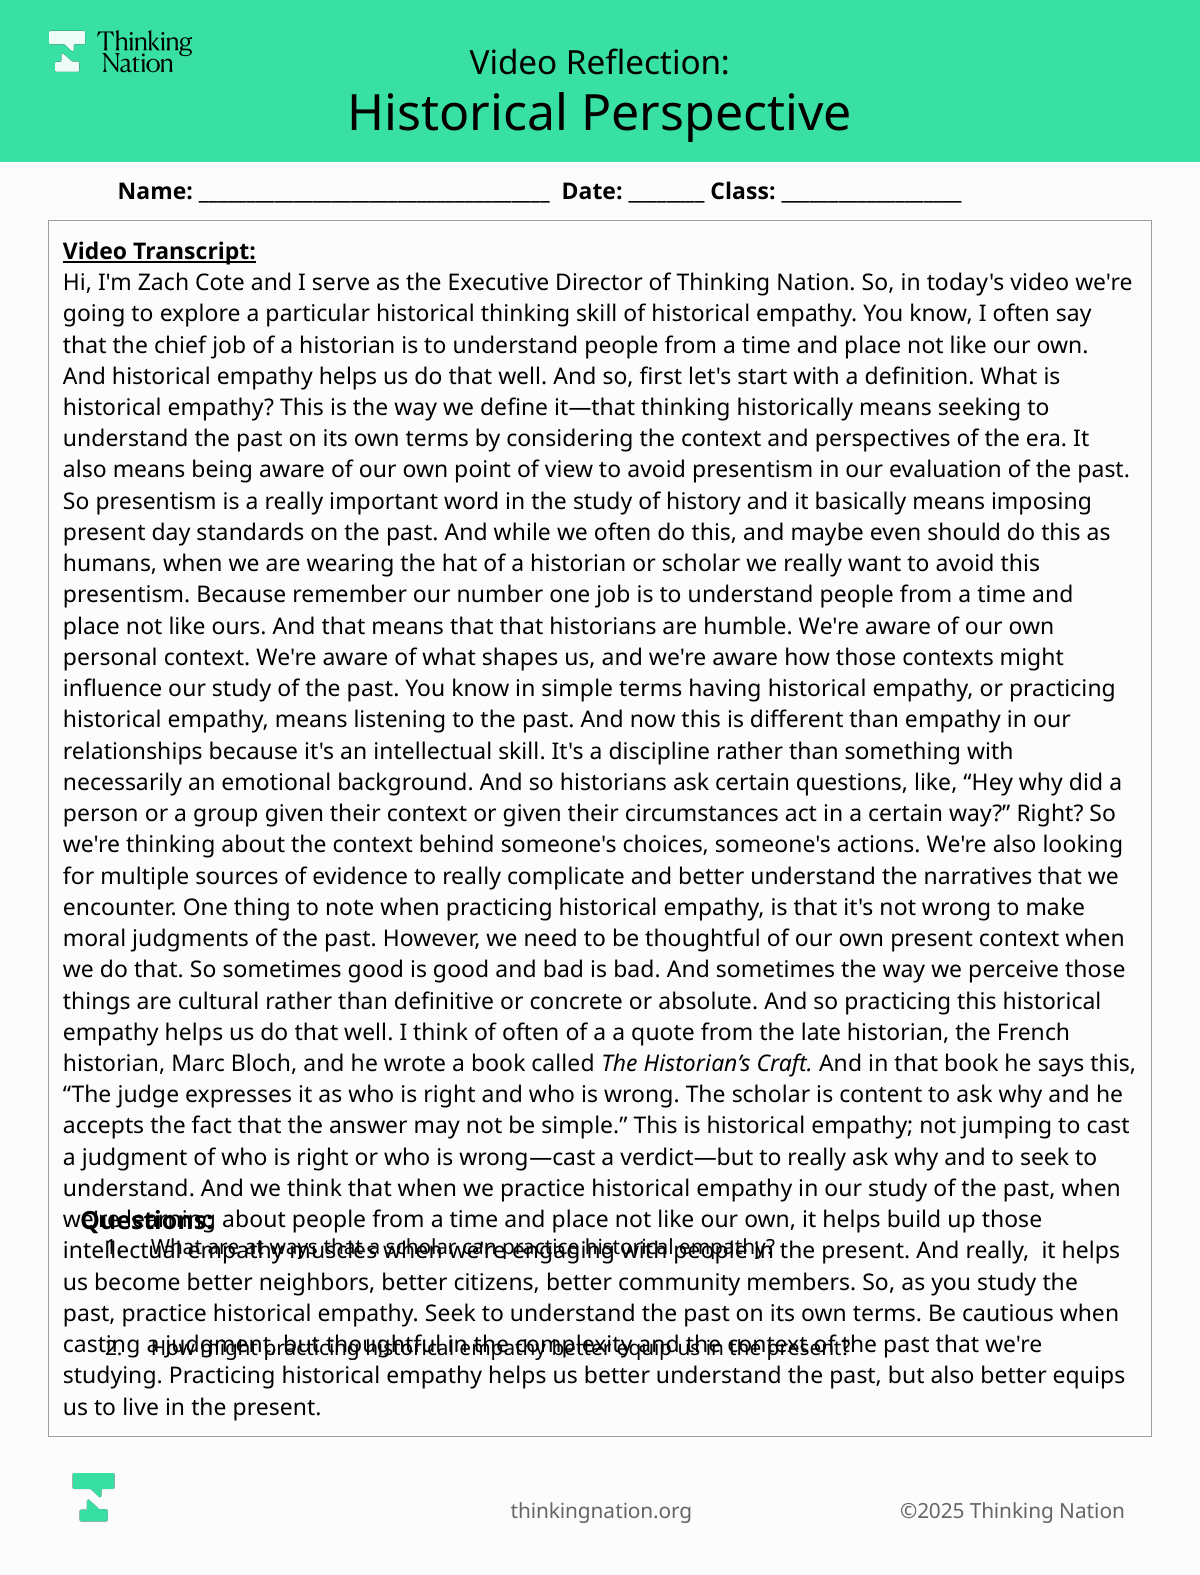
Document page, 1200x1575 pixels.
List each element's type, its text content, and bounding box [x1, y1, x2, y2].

text_box Name: _____________________________________ Date: ________ Class: ___________________ [103, 161, 1097, 220]
text_box thinkingnation.org [459, 1483, 744, 1532]
picture [59, 1463, 127, 1531]
text_box Questions: What are at ways that a scholar can practice historical empathy? How might practicing historical empathy better equip us in the present? [65, 1190, 1134, 1424]
text_box Video Reflection: Historical Perspective [0, 0, 1200, 162]
table_header Video Transcript: Hi, I'm Zach Cote and I serve as the Executive Director of Thinking Nation. So, in today's video we're going to explore a particular historical thinking skill of historical empathy. You know, I often say that the chief job of a historian is to understand people from a time and place not like our own. And historical empathy helps us do that well. And so, first let's start with a definition. What is historical empathy? This is the way we define it—that thinking historically means seeking to understand the past on its own terms by considering the context and perspectives of the era. It also means being aware of our own point of view to avoid presentism in our evaluation of the past. So presentism is a really important word in the study of history and it basically means imposing present day standards on the past. And while we often do this, and maybe even should do this as humans, when we are wearing the hat of a historian or scholar we really want to avoid this presentism. Because remember our number one job is to understand people from a time and place not like ours. And that means that that historians are humble. We're aware of our own personal context. We're aware of what shapes us, and we're aware how those contexts might influence our study of the past. You know in simple terms having historical empathy, or practicing historical empathy, means listening to the past. And now this is different than empathy in our relationships because it's an intellectual skill. It's a discipline rather than something with necessarily an emotional background. And so historians ask certain questions, like, “Hey why did a person or a group given their context or given their circumstances act in a certain way?” Right? So we're thinking about the context behind someone's choices, someone's actions. We're also looking for multiple sources of evidence to really complicate and better understand the narratives that we encounter. One thing to note when practicing historical empathy, is that it's not wrong to make moral judgments of the past. However, we need to be thoughtful of our own present context when we do that. So sometimes good is good and bad is bad. And sometimes the way we perceive those things are cultural rather than definitive or concrete or absolute. And so practicing this historical empathy helps us do that well. I think of often of a a quote from the late historian, the French historian, Marc Bloch, and he wrote a book called The Historian’s Craft. And in that book he says this, “The judge expresses it as who is right and who is wrong. The scholar is content to ask why and he accepts the fact that the answer may not be simple.” This is historical empathy; not jumping to cast a judgment of who is right or who is wrong—cast a verdict—but to really ask why and to seek to understand. And we think that when we practice historical empathy in our study of the past, when we're learning about people from a time and place not like our own, it helps build up those intellectual empathy muscles when we're engaging with people in the present. And really, it helps us become better neighbors, better citizens, better community members. So, as you study the past, practice historical empathy. Seek to understand the past on its own terms. Be cautious when casting a judgment, but thoughtful in the complexity and the context of the past that we're studying. Practicing historical empathy helps us better understand the past, but also better equips us to live in the present. [49, 221, 1151, 1436]
picture [33, 16, 197, 86]
text_box ©2025 Thinking Nation [855, 1483, 1140, 1532]
